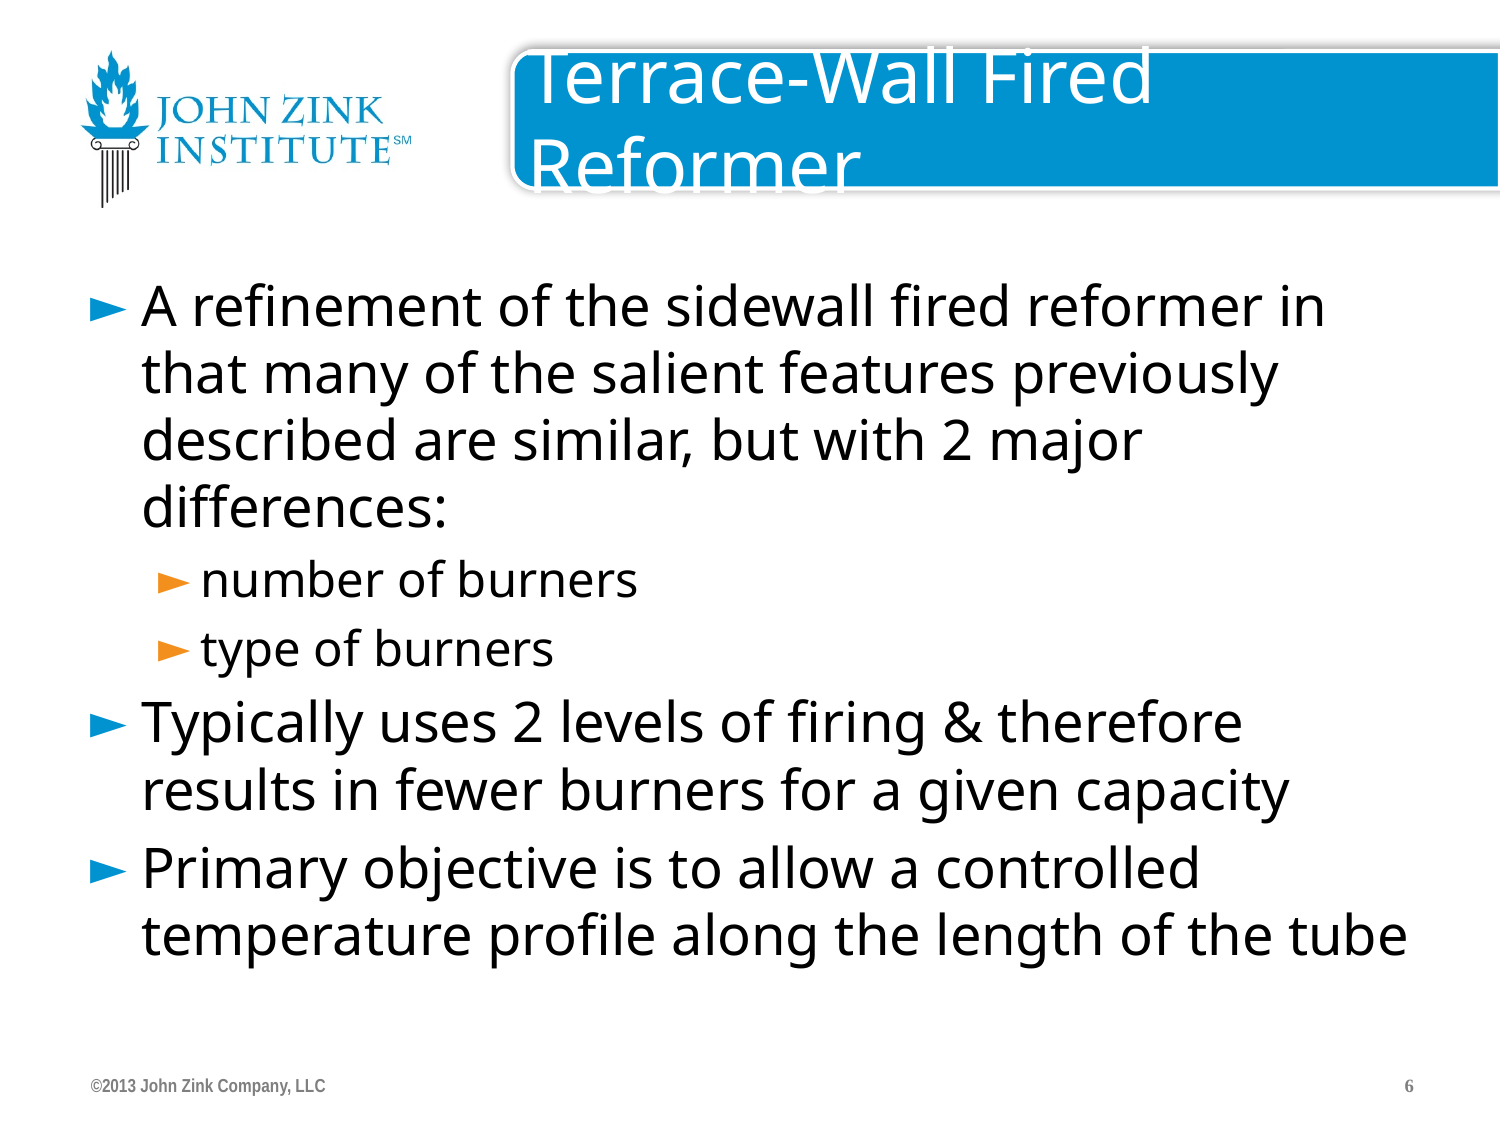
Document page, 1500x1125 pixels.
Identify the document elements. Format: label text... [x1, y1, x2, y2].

list A refinement of the sidewall fired reformer in that many of the salient features previously described are similar, but with 2 major differences: number of burners type of burners Typically uses 2 levels of firing & therefore results in fewer burners for a given capacity Primary objective is to allow a controlled temperature profile along the length of the tube [75, 262, 1425, 1005]
picture [80, 50, 411, 208]
title Terrace-Wall Fired Reformer [512, 50, 1500, 188]
